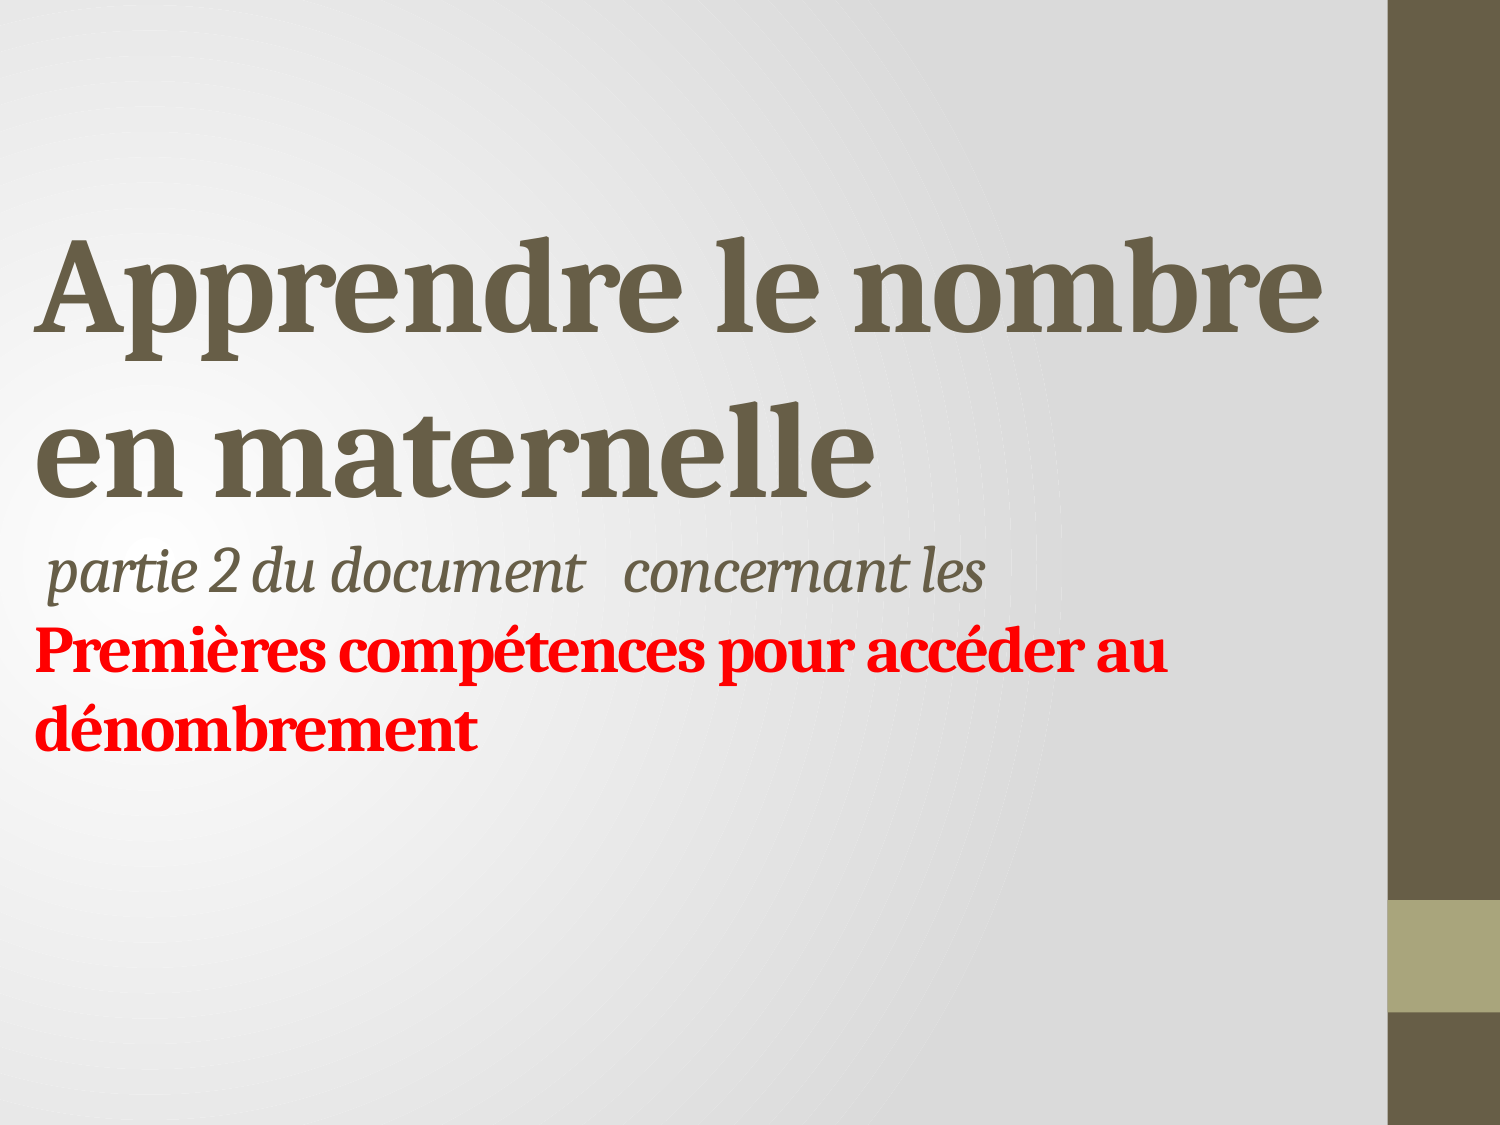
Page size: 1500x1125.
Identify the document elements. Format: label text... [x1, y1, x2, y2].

title Apprendre le nombre en maternelle partie 2 du document concernant les Premières compétences pour accéder au dénombrement [19, 108, 1392, 853]
